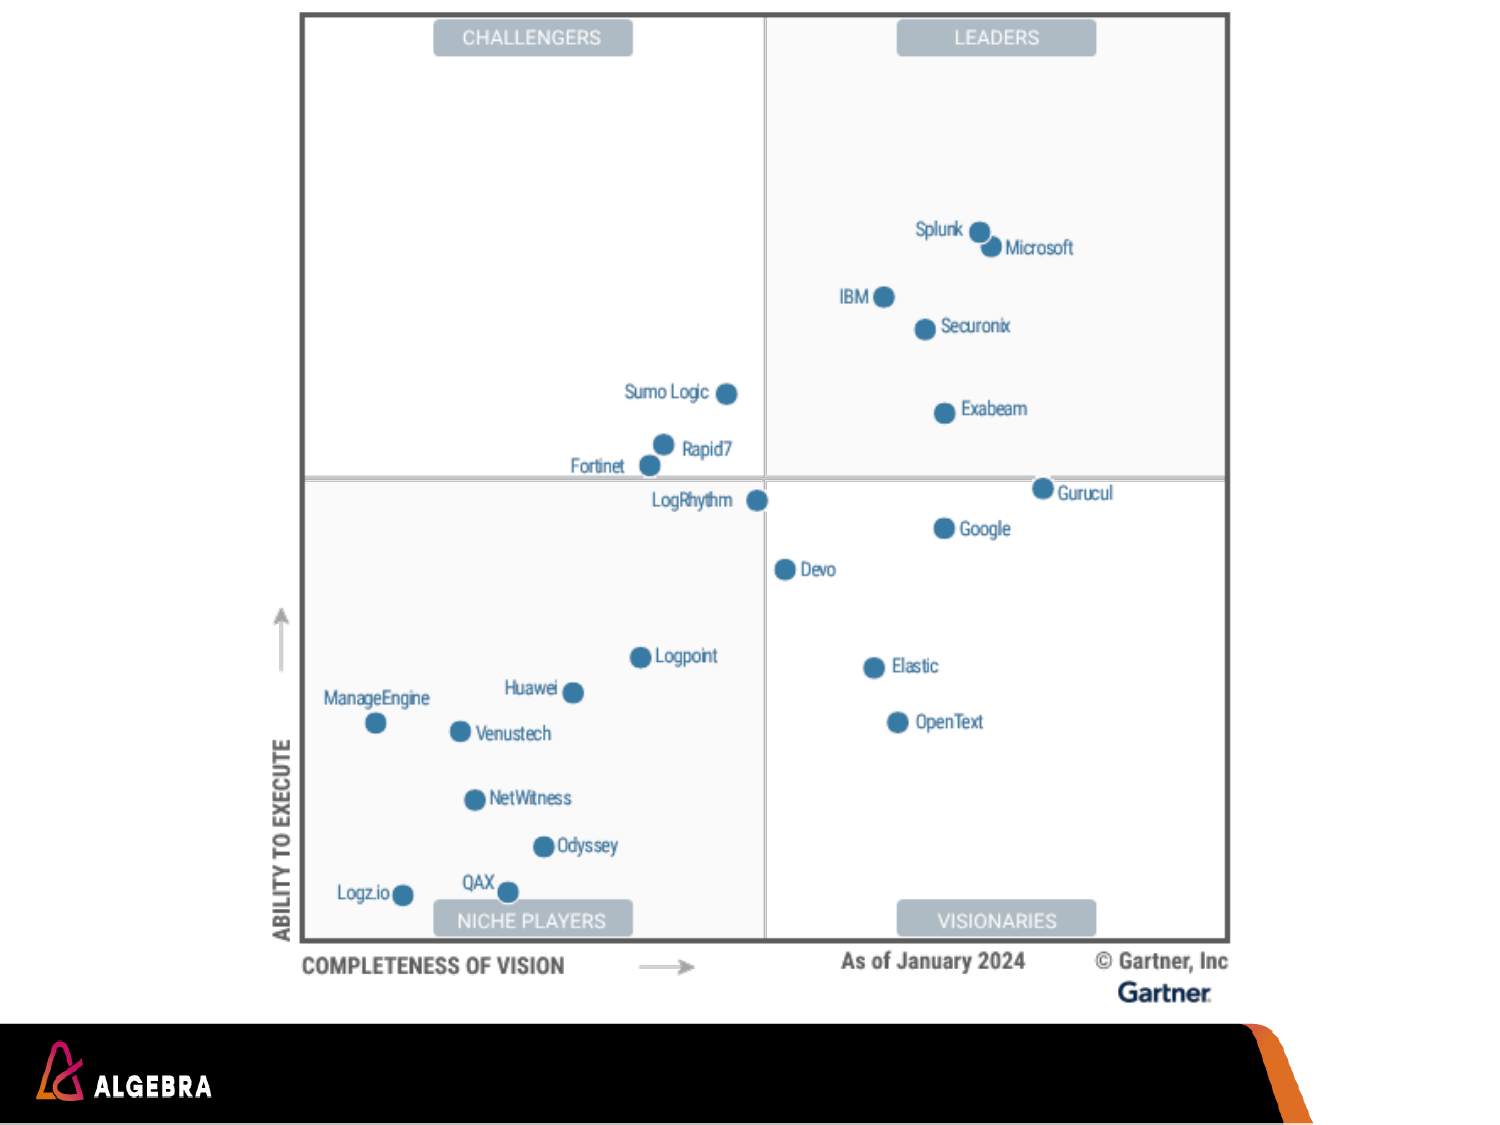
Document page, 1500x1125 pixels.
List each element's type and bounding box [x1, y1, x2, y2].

picture [268, 11, 1232, 1013]
picture [0, 1023, 1468, 1125]
